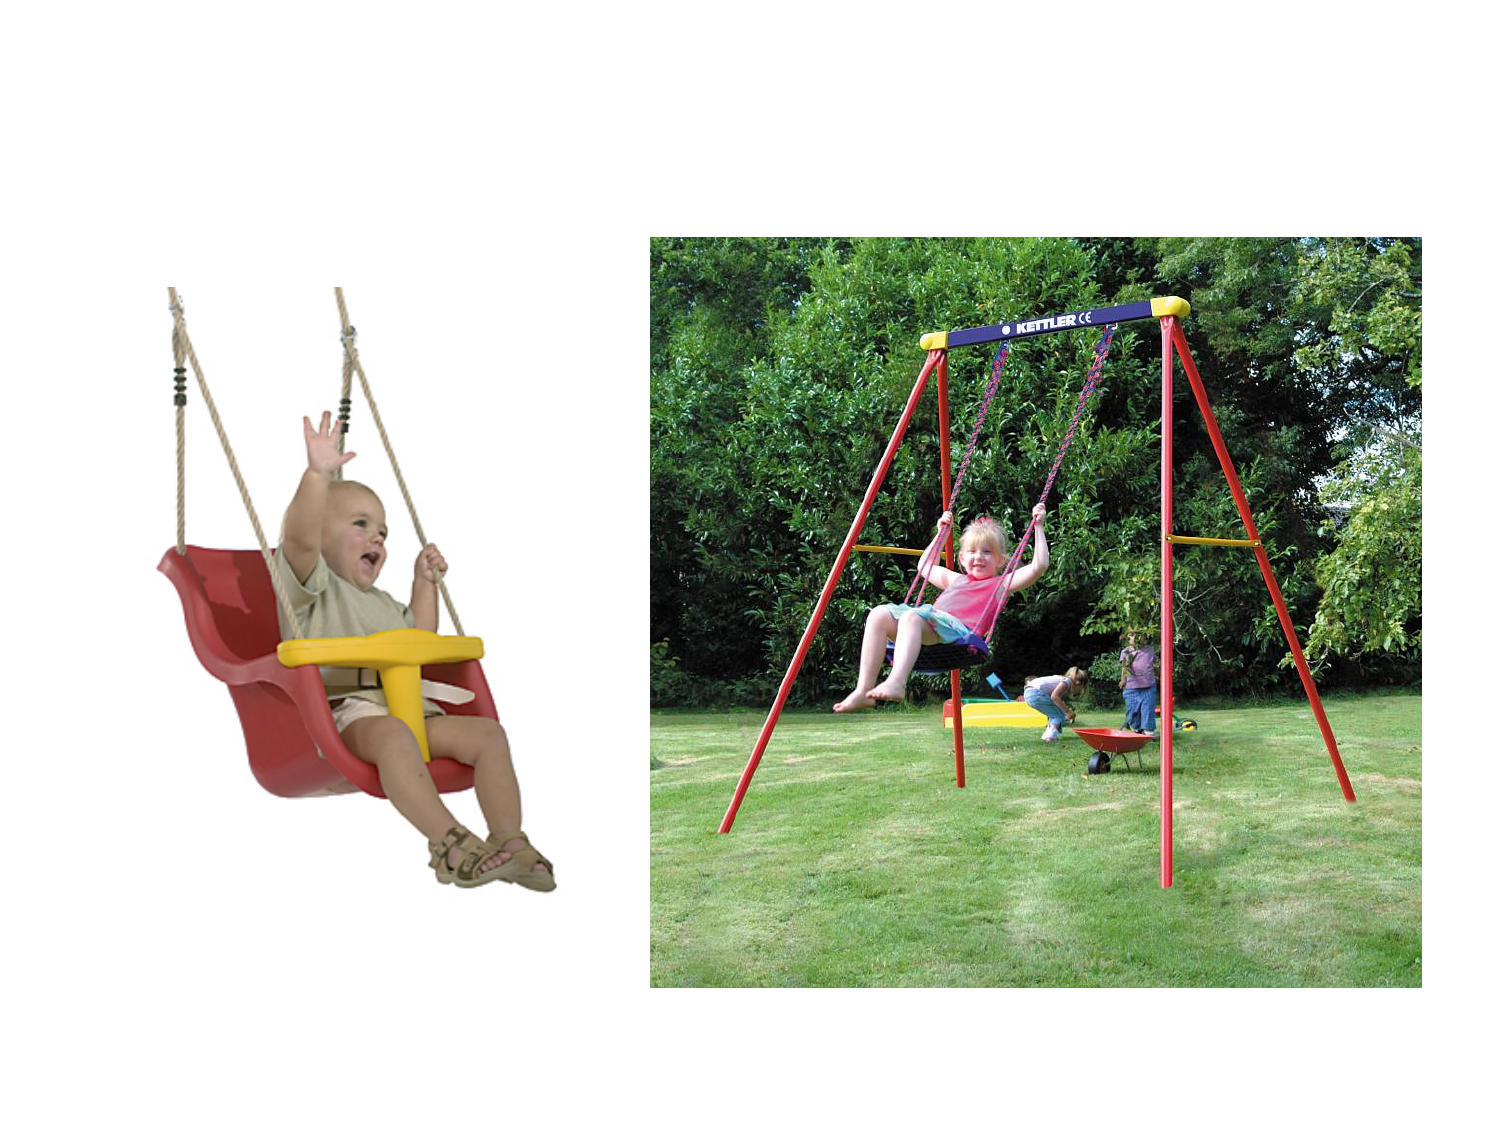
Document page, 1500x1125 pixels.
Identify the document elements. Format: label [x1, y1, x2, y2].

picture [649, 237, 1422, 988]
picture [87, 287, 621, 910]
